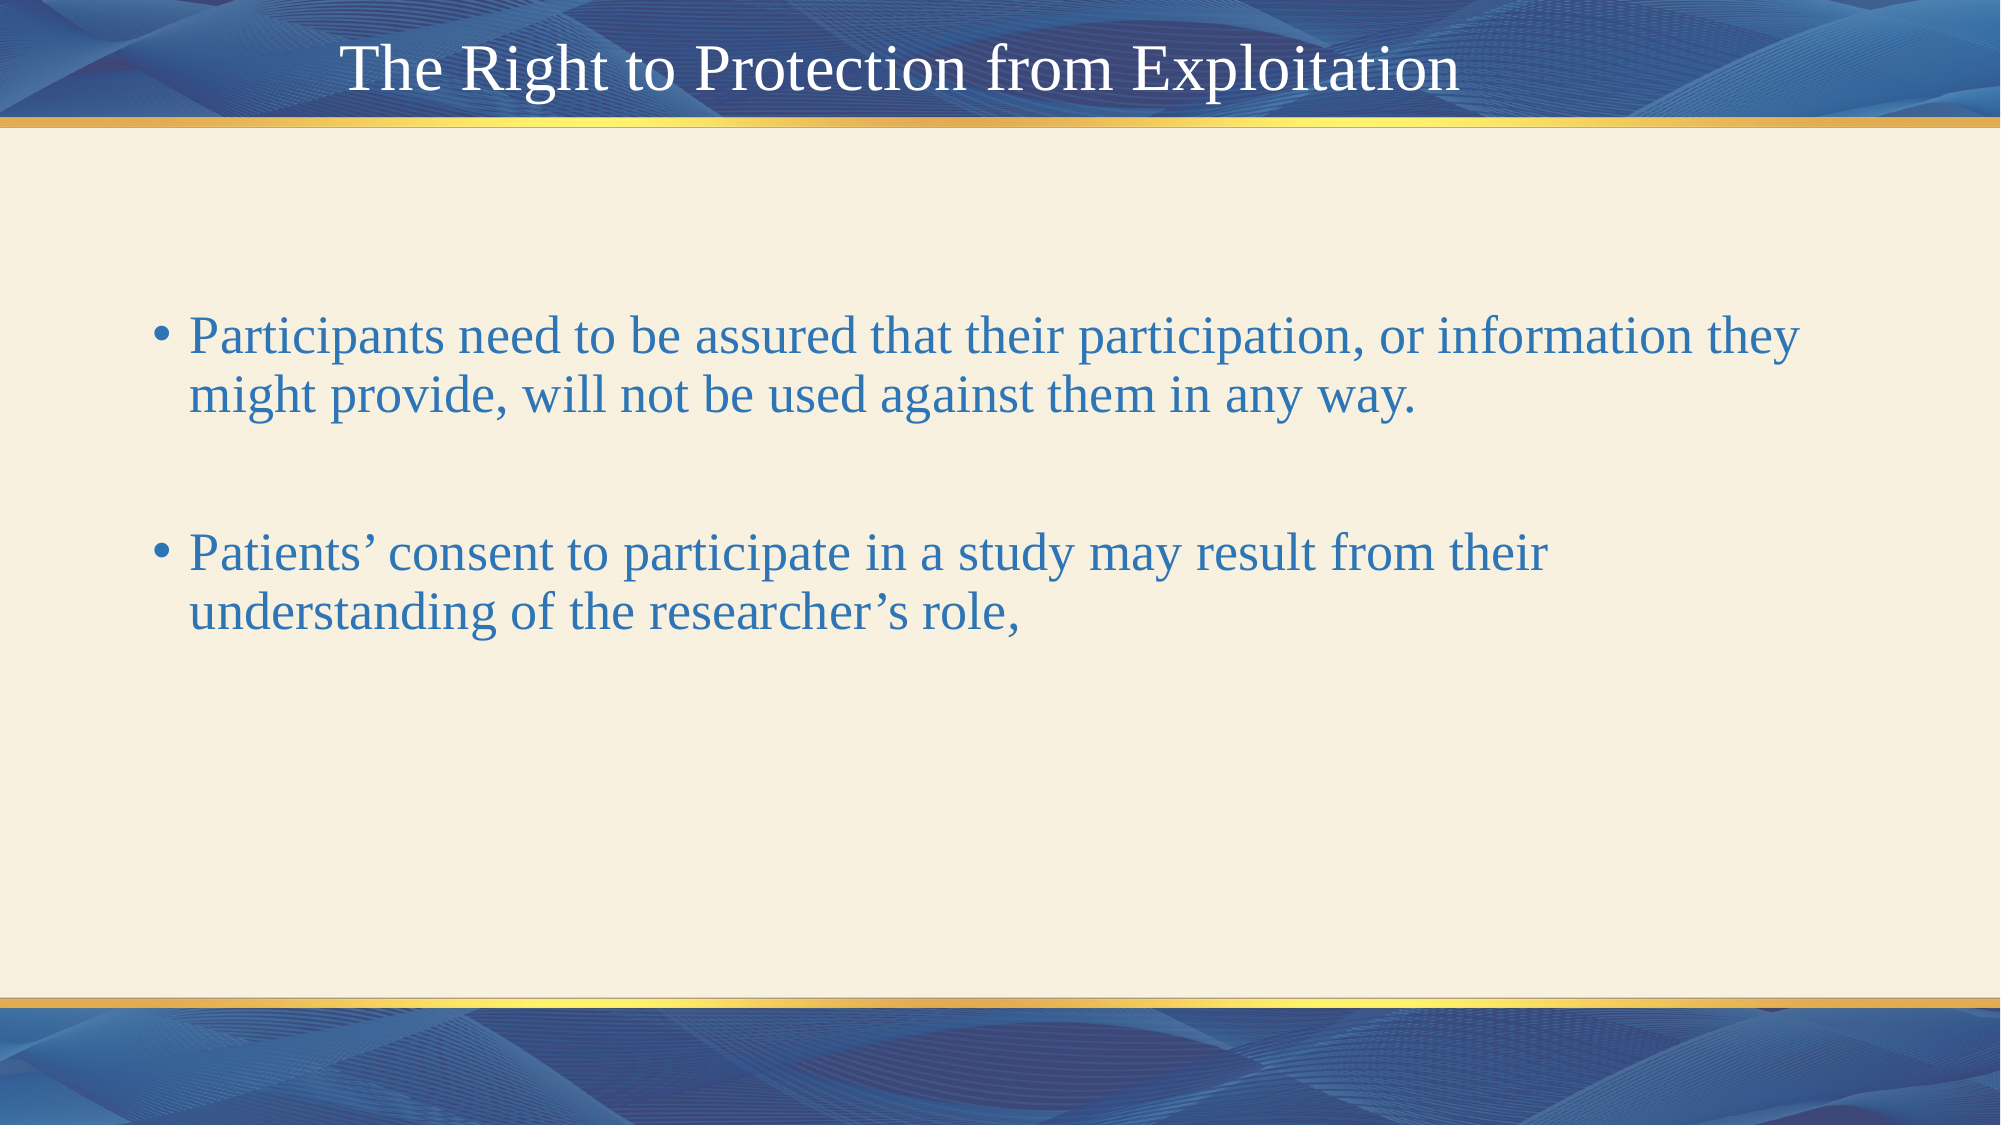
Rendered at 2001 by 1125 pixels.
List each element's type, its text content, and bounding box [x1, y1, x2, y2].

title The Right to Protection from Exploitation [324, 0, 1675, 138]
list Participants need to be assured that their participation, or information they might provide, will not be used against them in any way. Patients’ consent to participate in a study may result from their understanding of the researcher’s role, [137, 299, 1863, 1014]
picture [0, 0, 2001, 1125]
